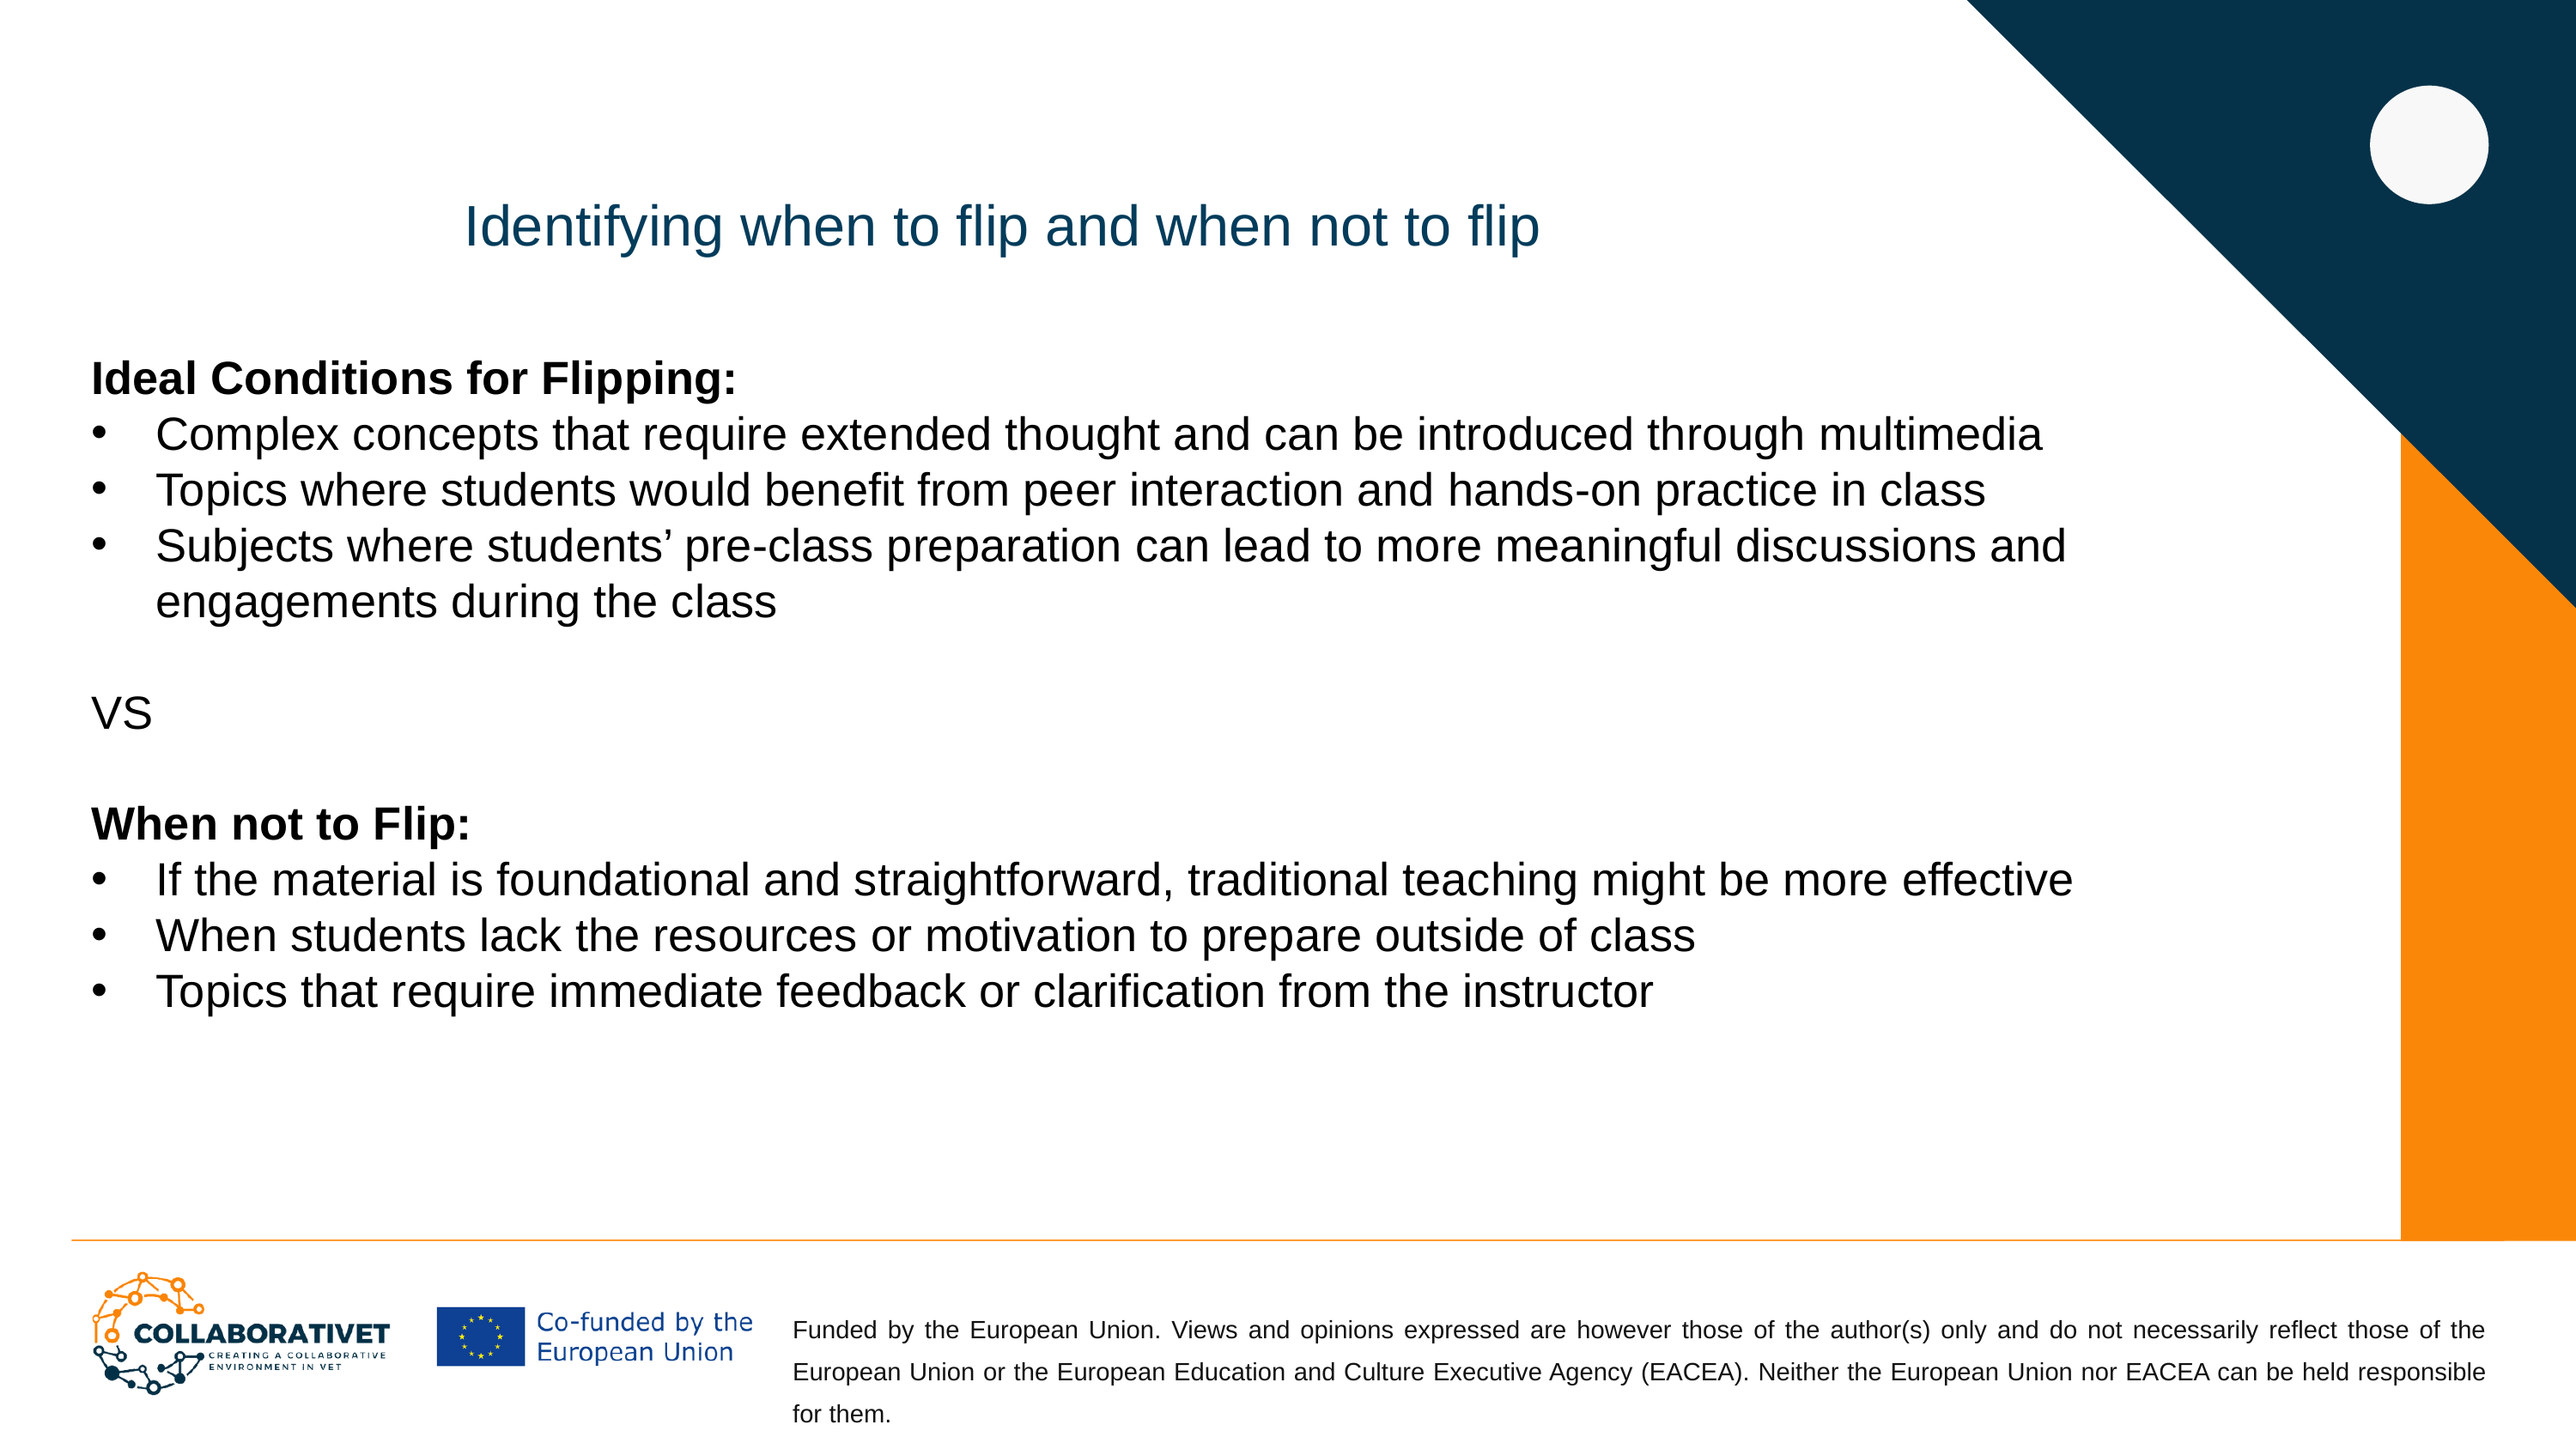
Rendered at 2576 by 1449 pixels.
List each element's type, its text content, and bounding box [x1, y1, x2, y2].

text_box Ideal Conditions for Flipping: Complex concepts that require extended thought and can be introduced through multimedia Topics where students would benefit from peer interaction and hands-on practice in class Subjects where students’ pre-class preparation can lead to more meaningful discussions and engagements during the class VS When not to Flip: If the material is foundational and straightforward, traditional teaching might be more effective When students lack the resources or motivation to prepare outside of class Topics that require immediate feedback or clarification from the instructor [78, 341, 2222, 1191]
text_box Funded by the European Union. Views and opinions expressed are however those of the author(s) only and do not necessarily reflect those of the European Union or the European Education and Culture Executive Agency (EACEA). Neither the European Union nor EACEA can be held responsible for them. [793, 1301, 2489, 1428]
text_box [78, 1191, 408, 1240]
text_box [2401, 434, 2576, 1241]
text_box Identifying when to flip and when not to flip [144, 154, 1861, 258]
text_box [78, 1241, 408, 1449]
text_box [416, 1287, 782, 1386]
text_box [2370, 85, 2489, 204]
text_box [1966, 0, 2576, 609]
